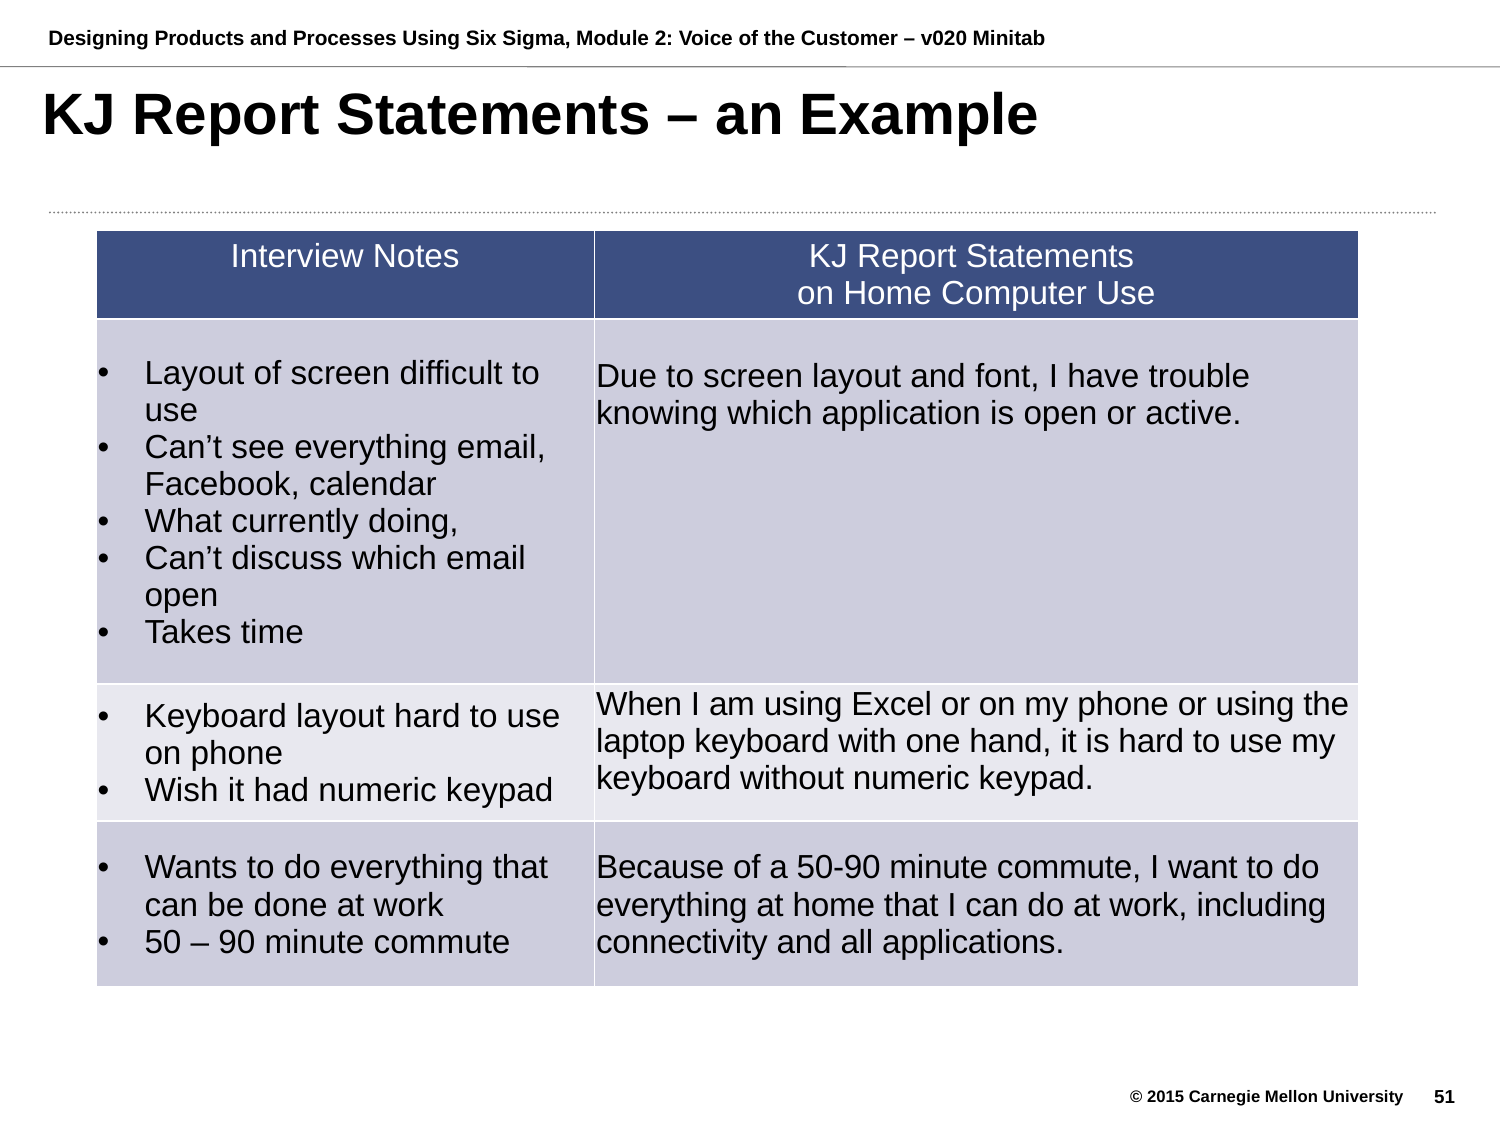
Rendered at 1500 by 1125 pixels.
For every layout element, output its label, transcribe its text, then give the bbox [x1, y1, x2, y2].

table_header KJ Report Statements on Home Computer Use [595, 231, 1358, 318]
table_cell When I am using Excel or on my phone or using the laptop keyboard with one hand, it is hard to use my keyboard without numeric keypad. [595, 685, 1358, 820]
table_cell Layout of screen difficult to use Can’t see everything email, Facebook, calendar What currently doing, Can’t discuss which email open Takes time [97, 320, 594, 683]
table_header Interview Notes [97, 231, 594, 318]
table_cell Because of a 50-90 minute commute, I want to do everything at home that I can do at work, including connectivity and all applications. [595, 822, 1358, 986]
table_cell Wants to do everything that can be done at work 50 – 90 minute commute [97, 822, 594, 986]
title KJ Report Statements – an Example [42, 89, 1438, 146]
table_cell Due to screen layout and font, I have trouble knowing which application is open or active. [595, 320, 1358, 683]
table_cell Keyboard layout hard to use on phone Wish it had numeric keypad [97, 685, 594, 820]
